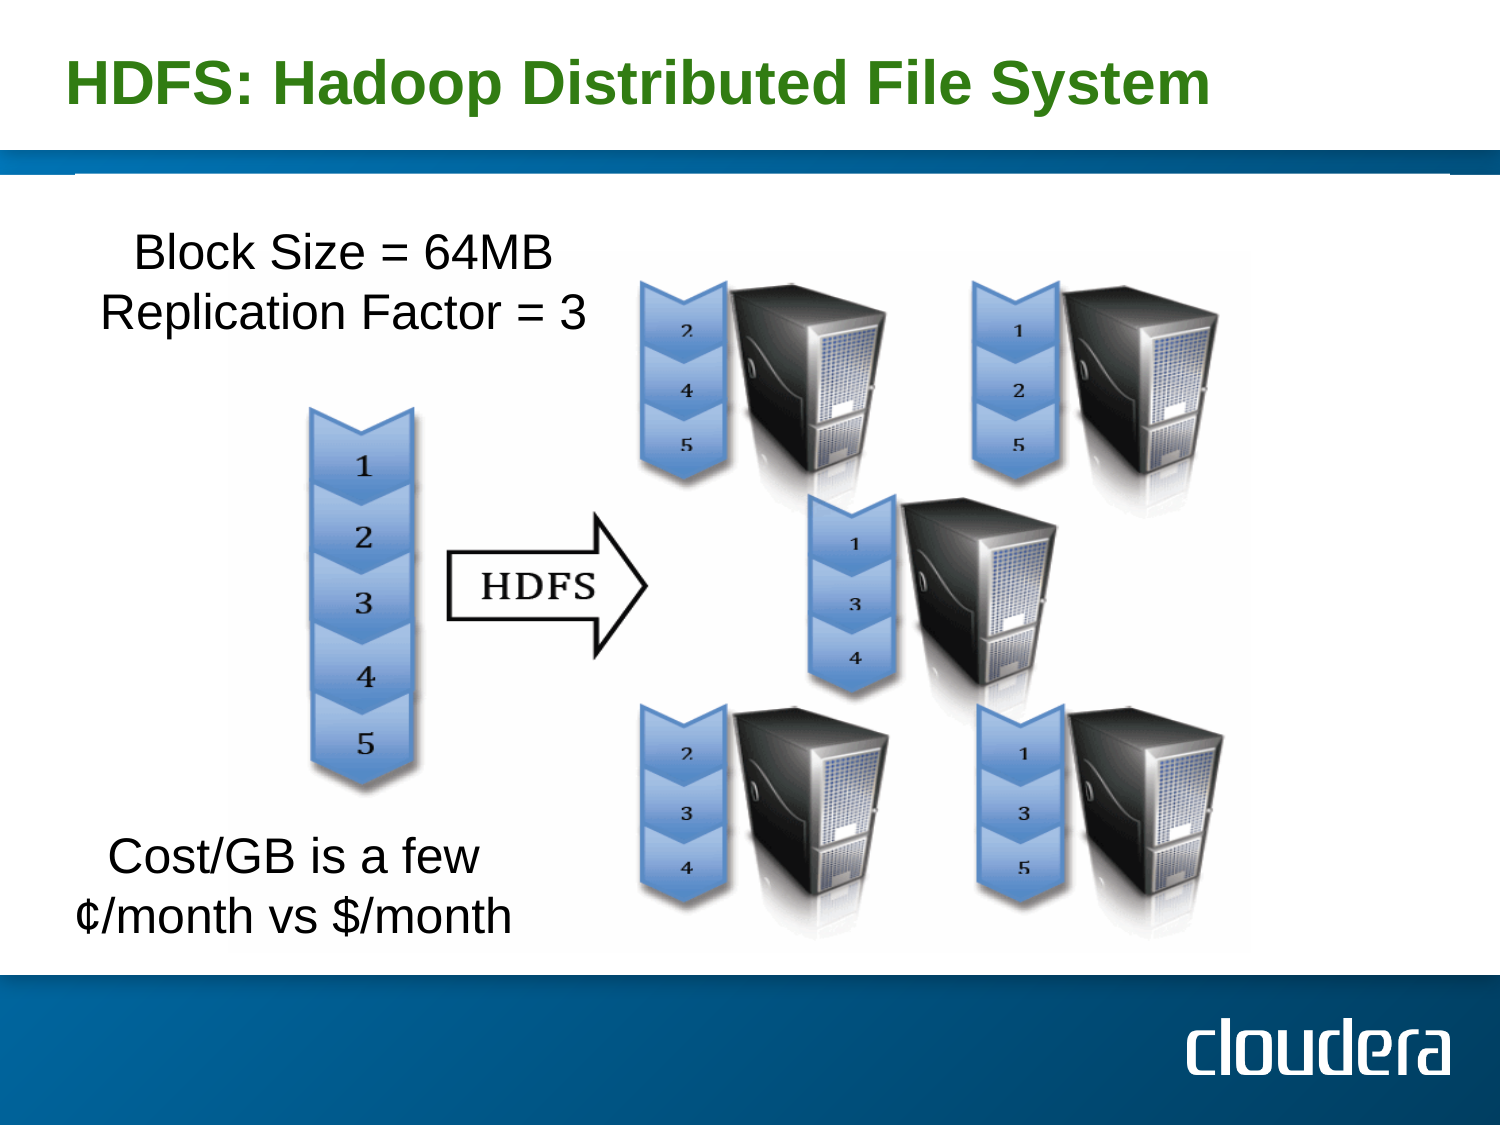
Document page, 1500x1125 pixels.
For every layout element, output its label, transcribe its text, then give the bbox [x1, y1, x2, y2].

title HDFS: Hadoop Distributed File System [50, 33, 1438, 125]
text_box Block Size = 64MB Replication Factor = 3 [74, 212, 613, 348]
picture [1187, 1018, 1450, 1075]
picture [228, 229, 1251, 953]
text_box Cost/GB is a few ¢/month vs $/month [0, 816, 223, 952]
text_box [75, 173, 1450, 252]
